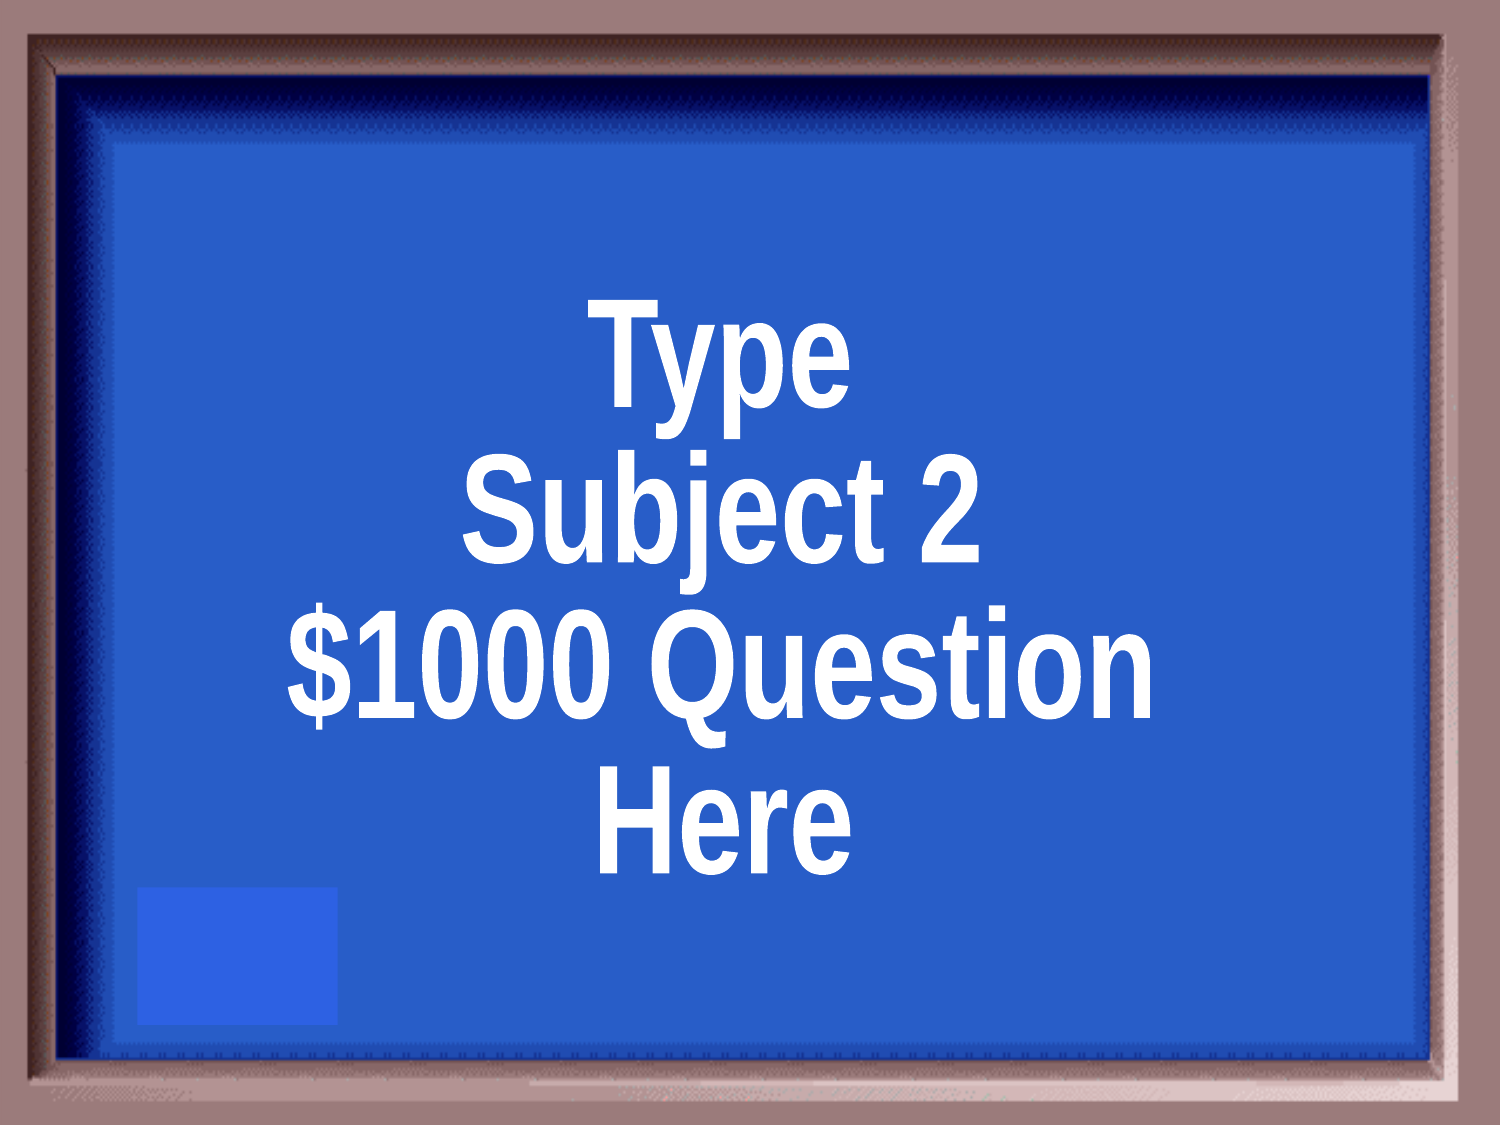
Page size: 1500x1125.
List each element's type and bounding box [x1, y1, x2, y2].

text_box [137, 887, 338, 1025]
picture [0, 0, 1500, 1125]
